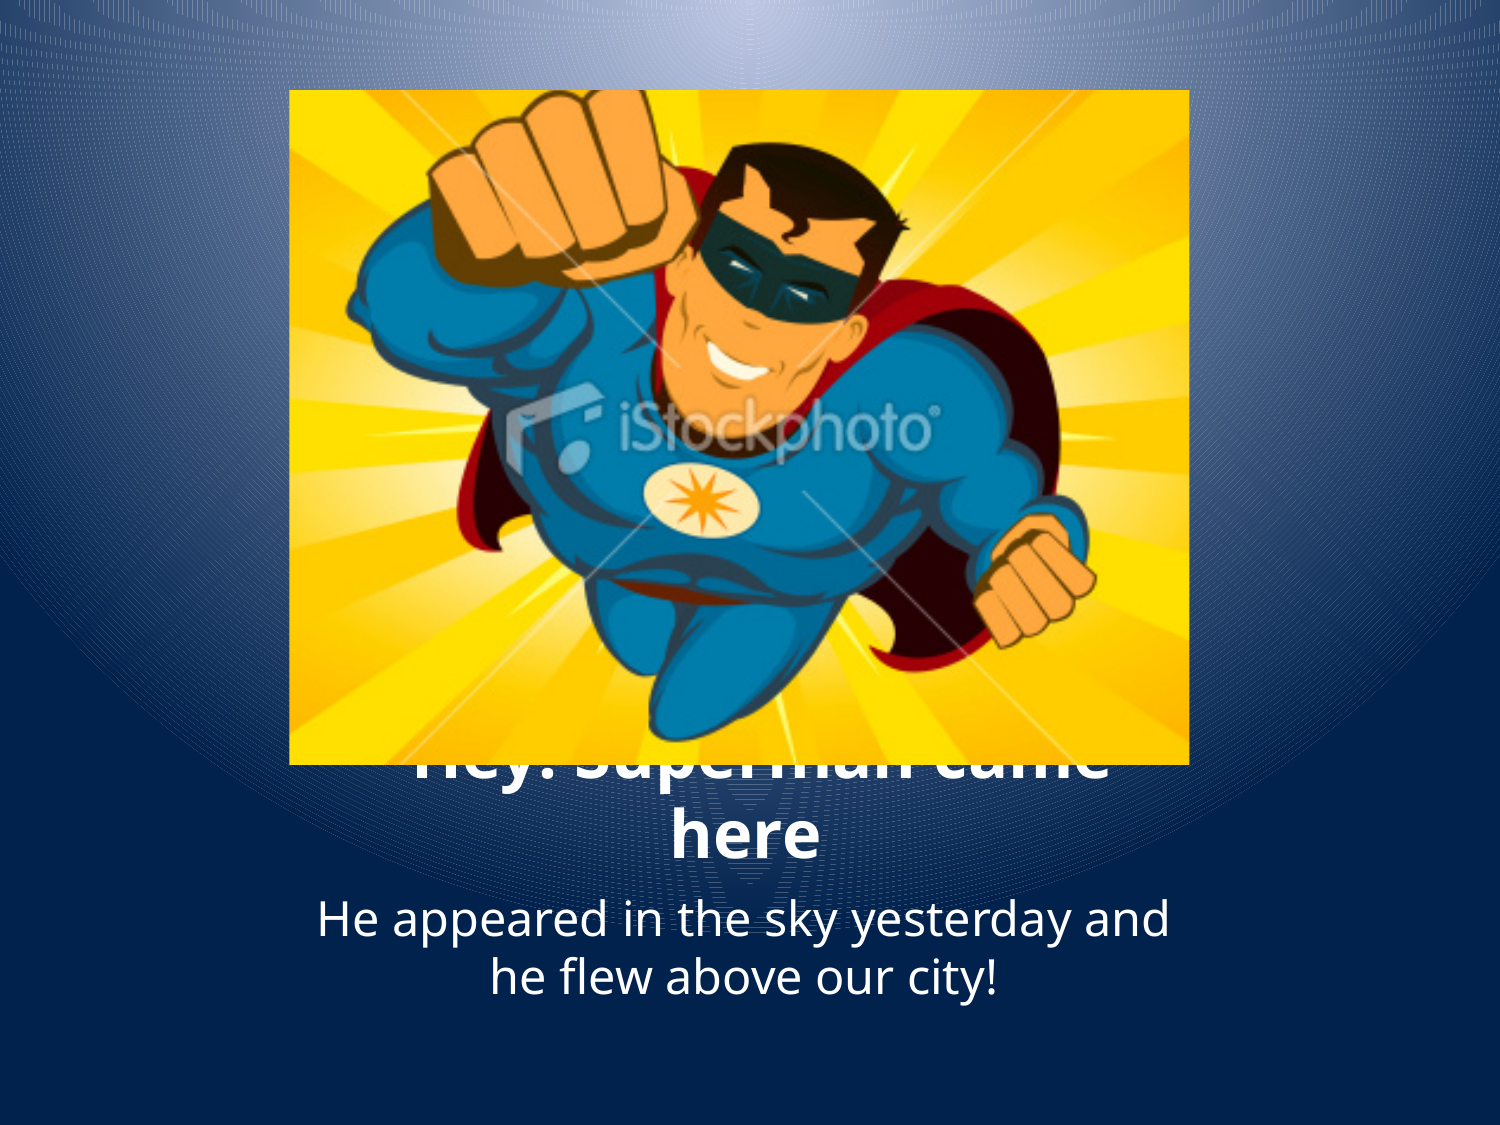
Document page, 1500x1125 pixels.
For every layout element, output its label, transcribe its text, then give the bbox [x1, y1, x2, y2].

list He appeared in the sky yesterday and he flew above our city! [294, 880, 1194, 1013]
title Hey! Superman came here [312, 786, 1213, 880]
picture [288, 89, 1190, 766]
